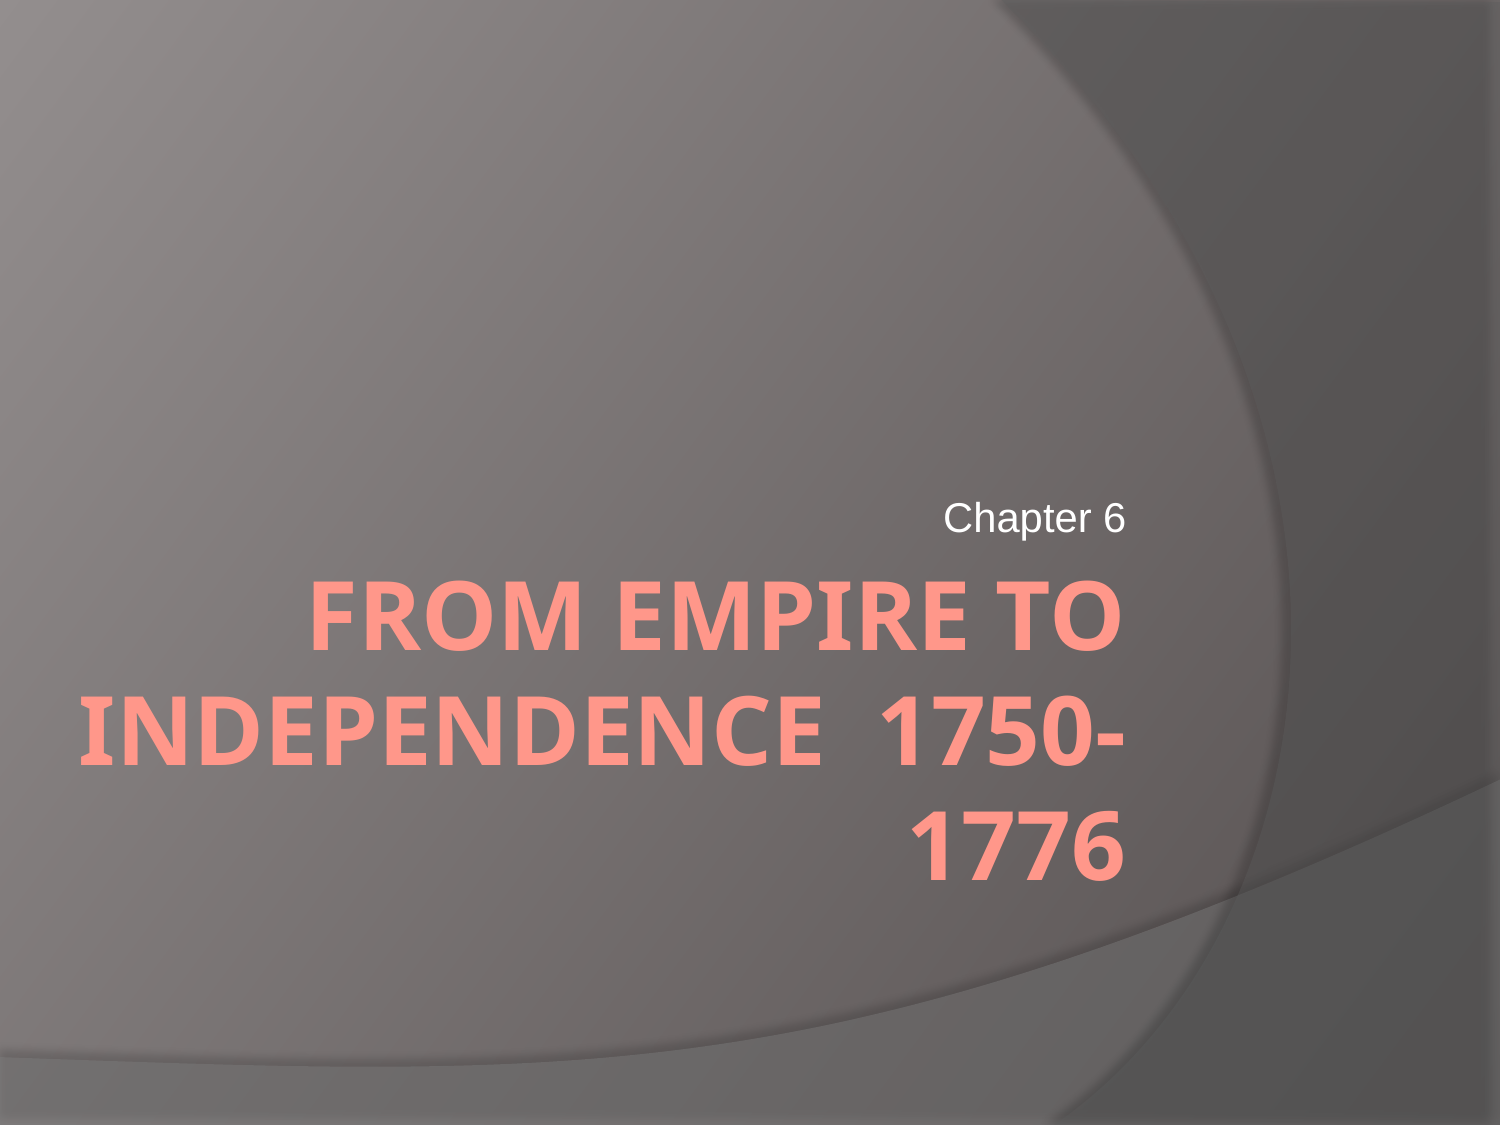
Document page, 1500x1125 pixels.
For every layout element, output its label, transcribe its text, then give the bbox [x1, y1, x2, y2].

subtitle Chapter 6 [71, 253, 1134, 541]
title From Empire to Independence 1750-1776 [70, 547, 1134, 925]
